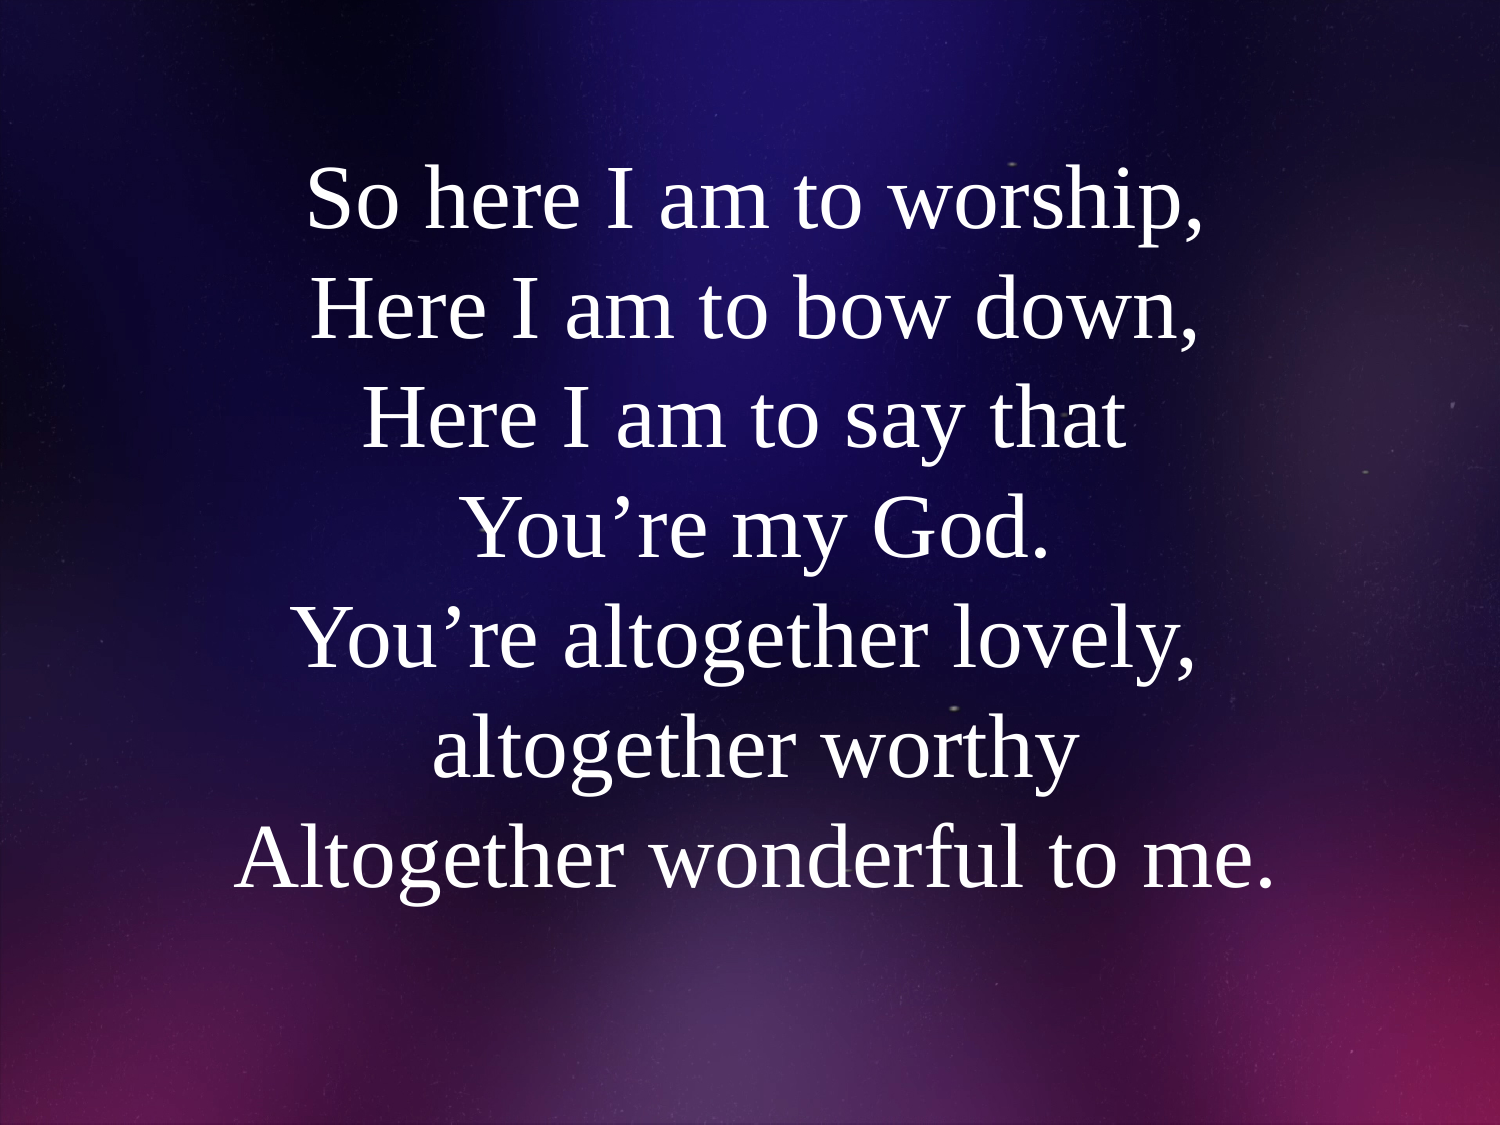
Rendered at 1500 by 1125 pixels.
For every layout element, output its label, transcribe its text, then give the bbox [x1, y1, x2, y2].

picture [0, 0, 1500, 1125]
title So here I am to worship, Here I am to bow down, Here I am to say that You’re my God. You’re altogether lovely, altogether worthy Altogether wonderful to me. [50, 537, 1463, 725]
